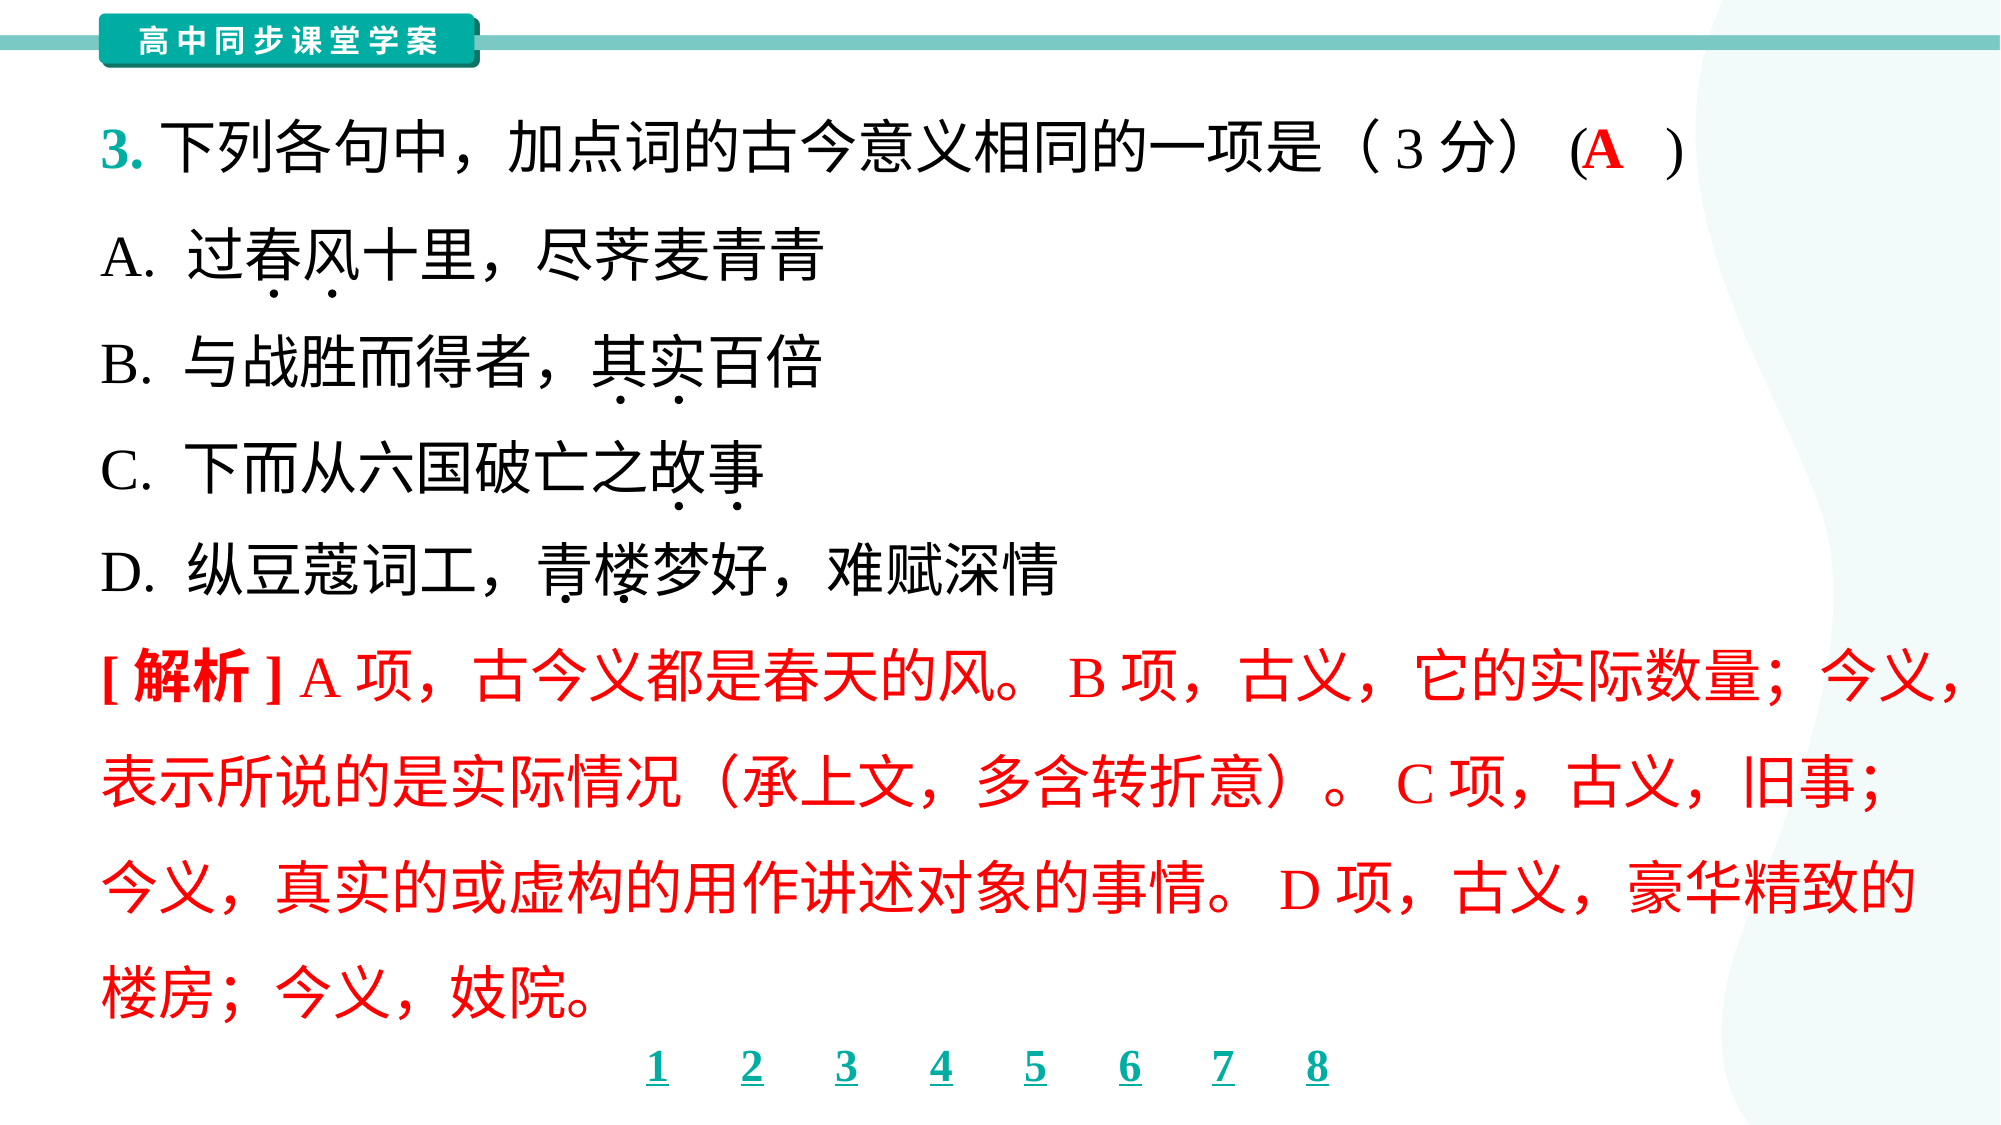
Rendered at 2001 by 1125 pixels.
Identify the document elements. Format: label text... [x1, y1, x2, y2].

picture [0, 0, 2000, 1125]
text_box [616, 395, 625, 405]
text_box 3.下列各句中，加点词的古今意义相同的一项是（3分）( ) [100, 76, 1560, 169]
text_box A. 过春风十里，尽荠麦青青 B. 与战胜而得者，其实百倍 C. 下而从六国破亡之故事 D. 纵豆蔻词工，青楼梦好，难赋深情 [100, 182, 1899, 592]
text_box [674, 501, 684, 511]
text_box 3.下列各句中，加点词的古今意义相同的一项是（3分）( ) [1646, 76, 1899, 169]
text_box [561, 594, 570, 604]
text_box [619, 594, 629, 604]
text_box [732, 501, 742, 511]
text_box [解析] A项，古今义都是春天的风。B项，古义，它的实际数量；今义， 表示所说的是实际情况（承上文，多含转折意）。C项，古义，旧事； 今义，真实的或虚构的用作讲述对象的事情。D项，古义，豪华精致的 楼房；今义，妓院。 [100, 602, 1899, 1015]
text_box [328, 289, 337, 298]
text_box [674, 395, 684, 405]
text_box [269, 289, 279, 298]
text_box A [1560, 75, 1646, 169]
